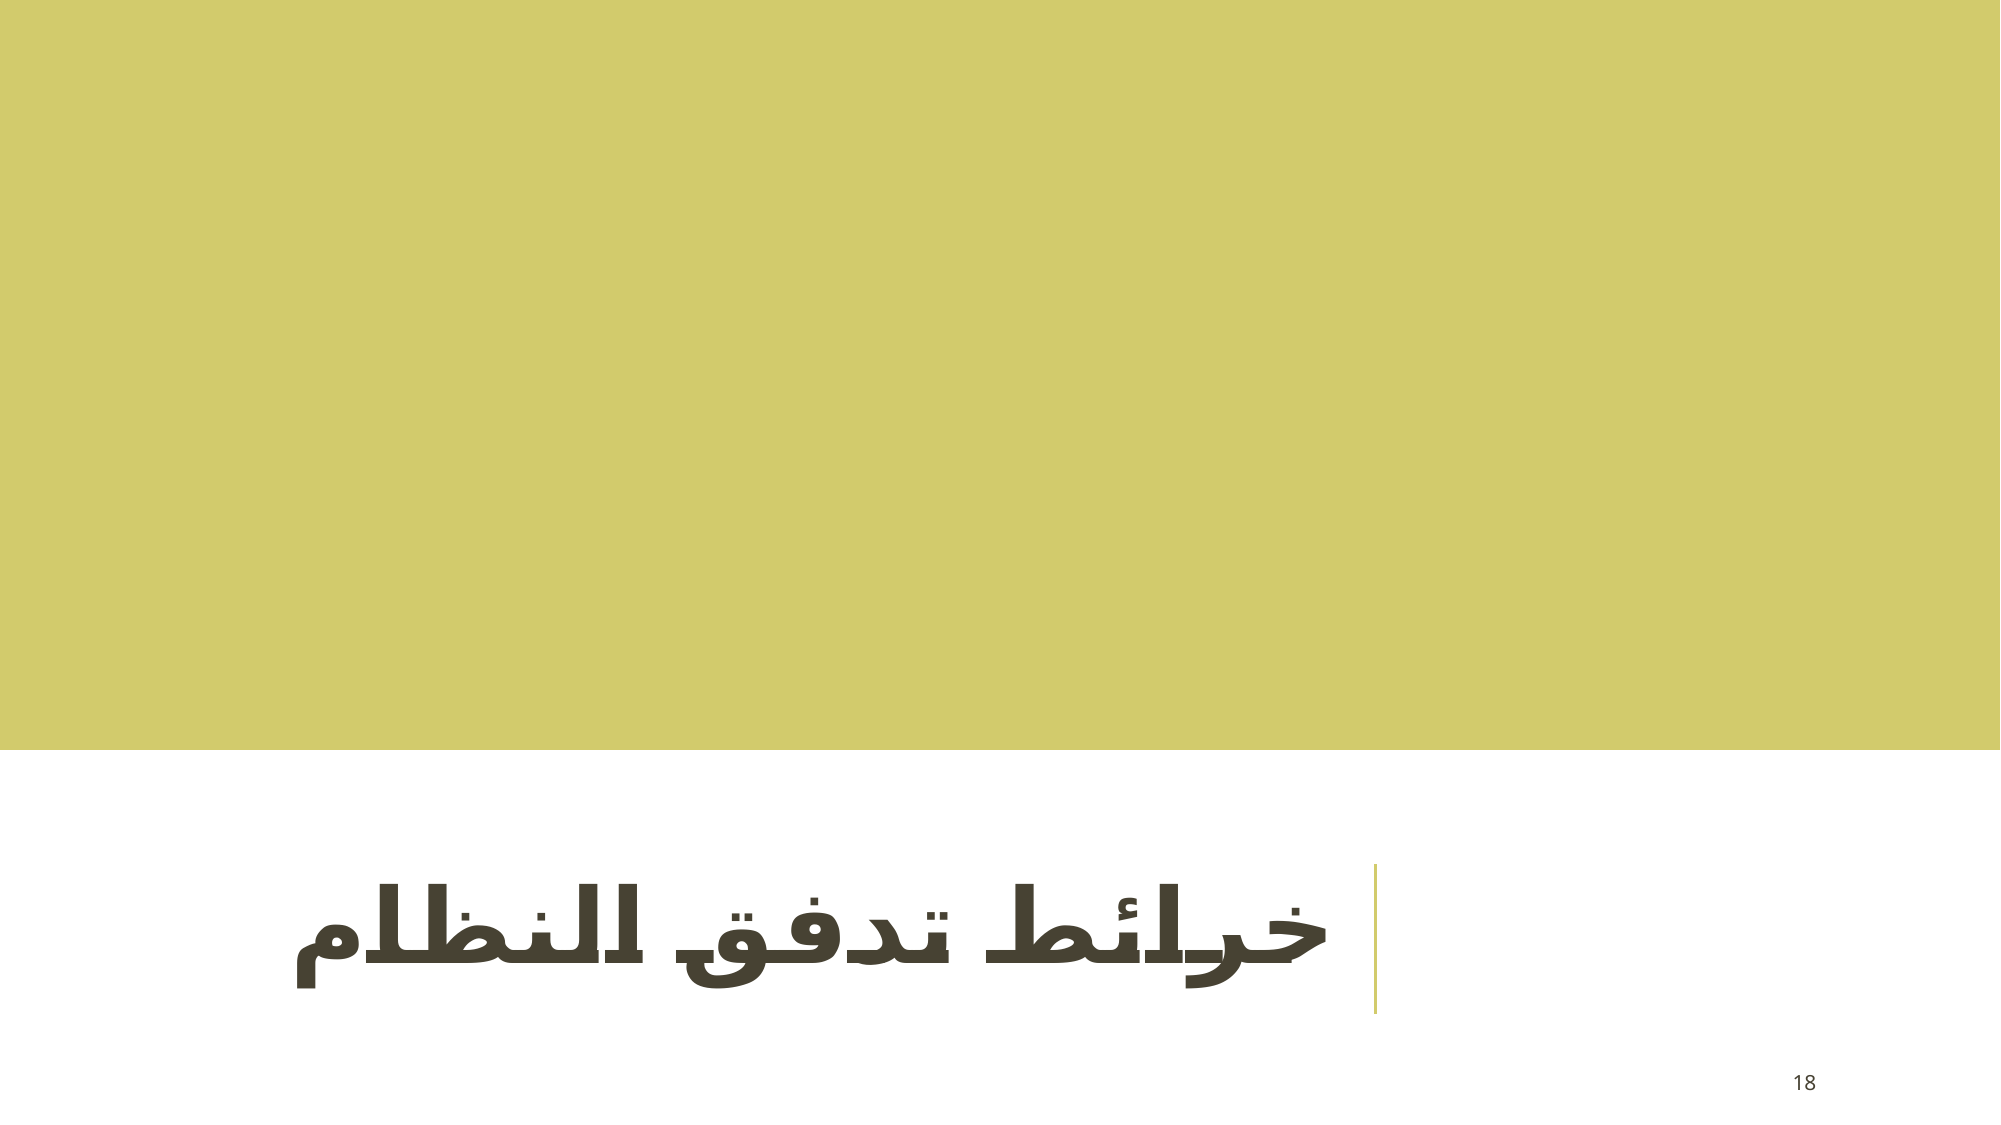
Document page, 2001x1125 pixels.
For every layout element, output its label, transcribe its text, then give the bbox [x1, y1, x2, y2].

slide_number 18 [1777, 1061, 1938, 1107]
title خرائط تدفق النظام [75, 813, 1350, 1054]
